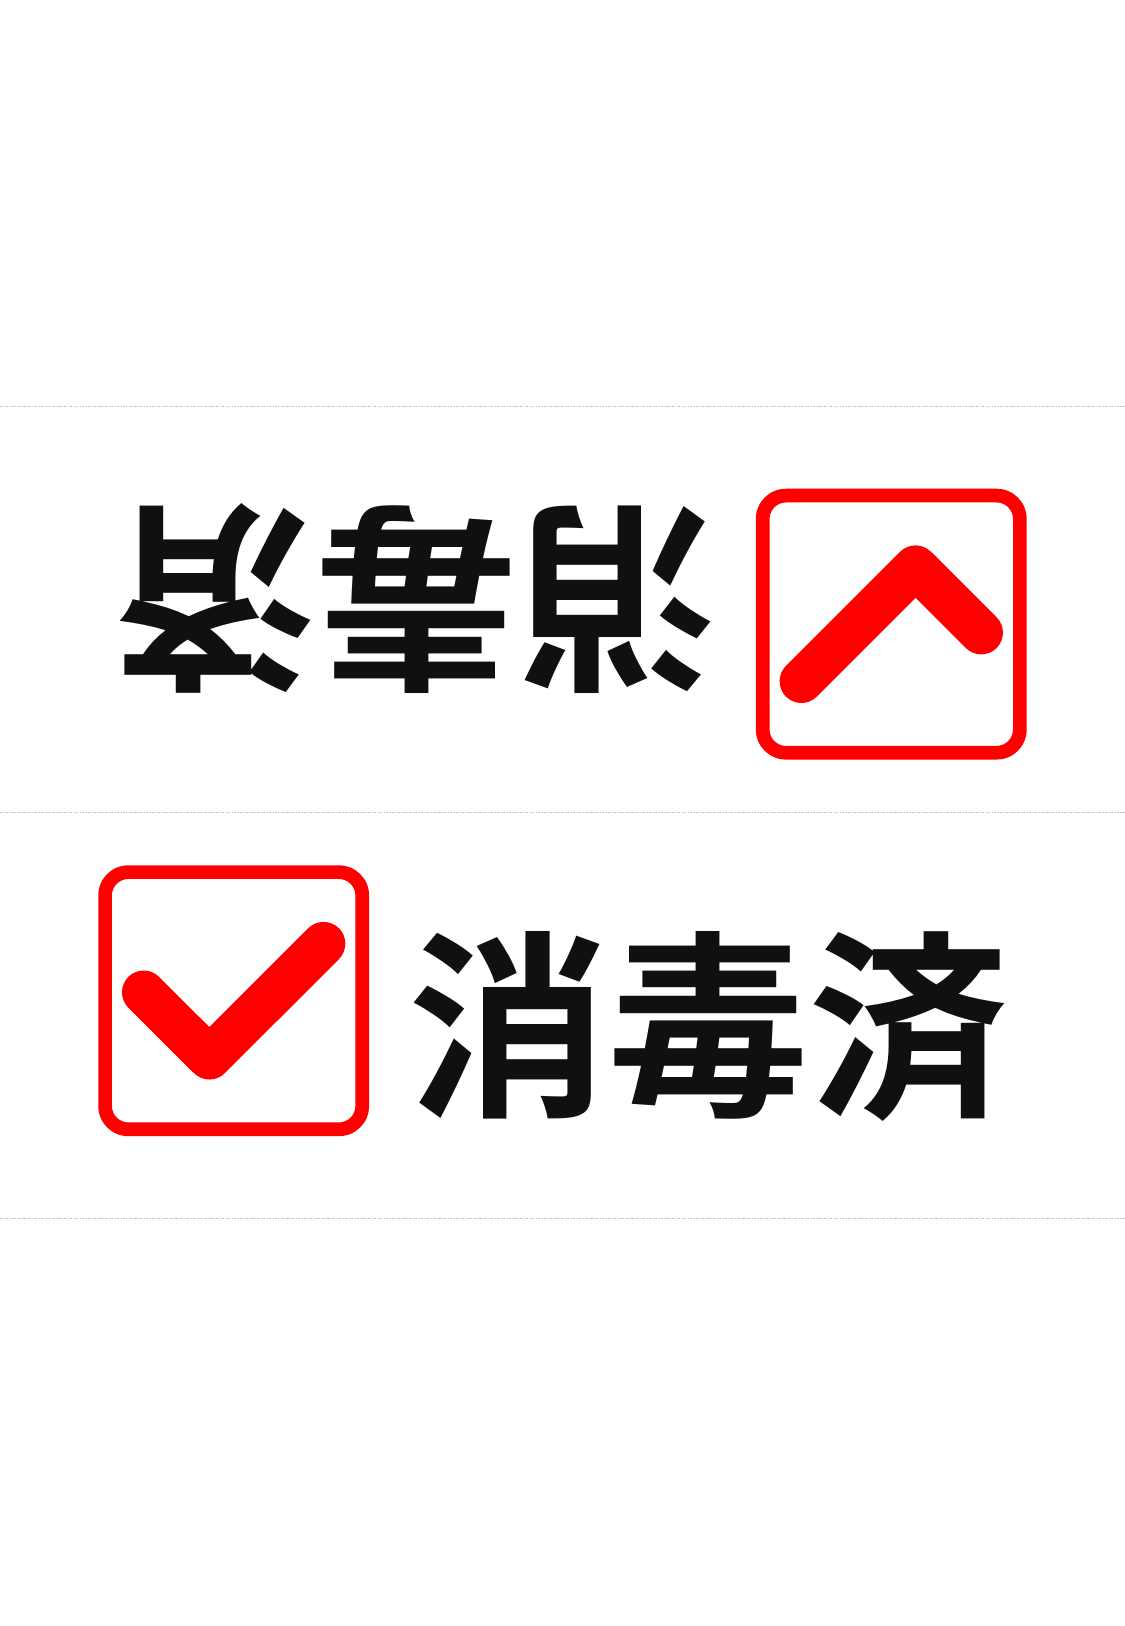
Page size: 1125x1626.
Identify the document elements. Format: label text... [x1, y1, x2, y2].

text_box 消毒済 [393, 894, 1024, 1149]
text_box [754, 487, 1028, 761]
text_box [97, 864, 371, 1138]
text_box 消毒済 [101, 476, 732, 731]
